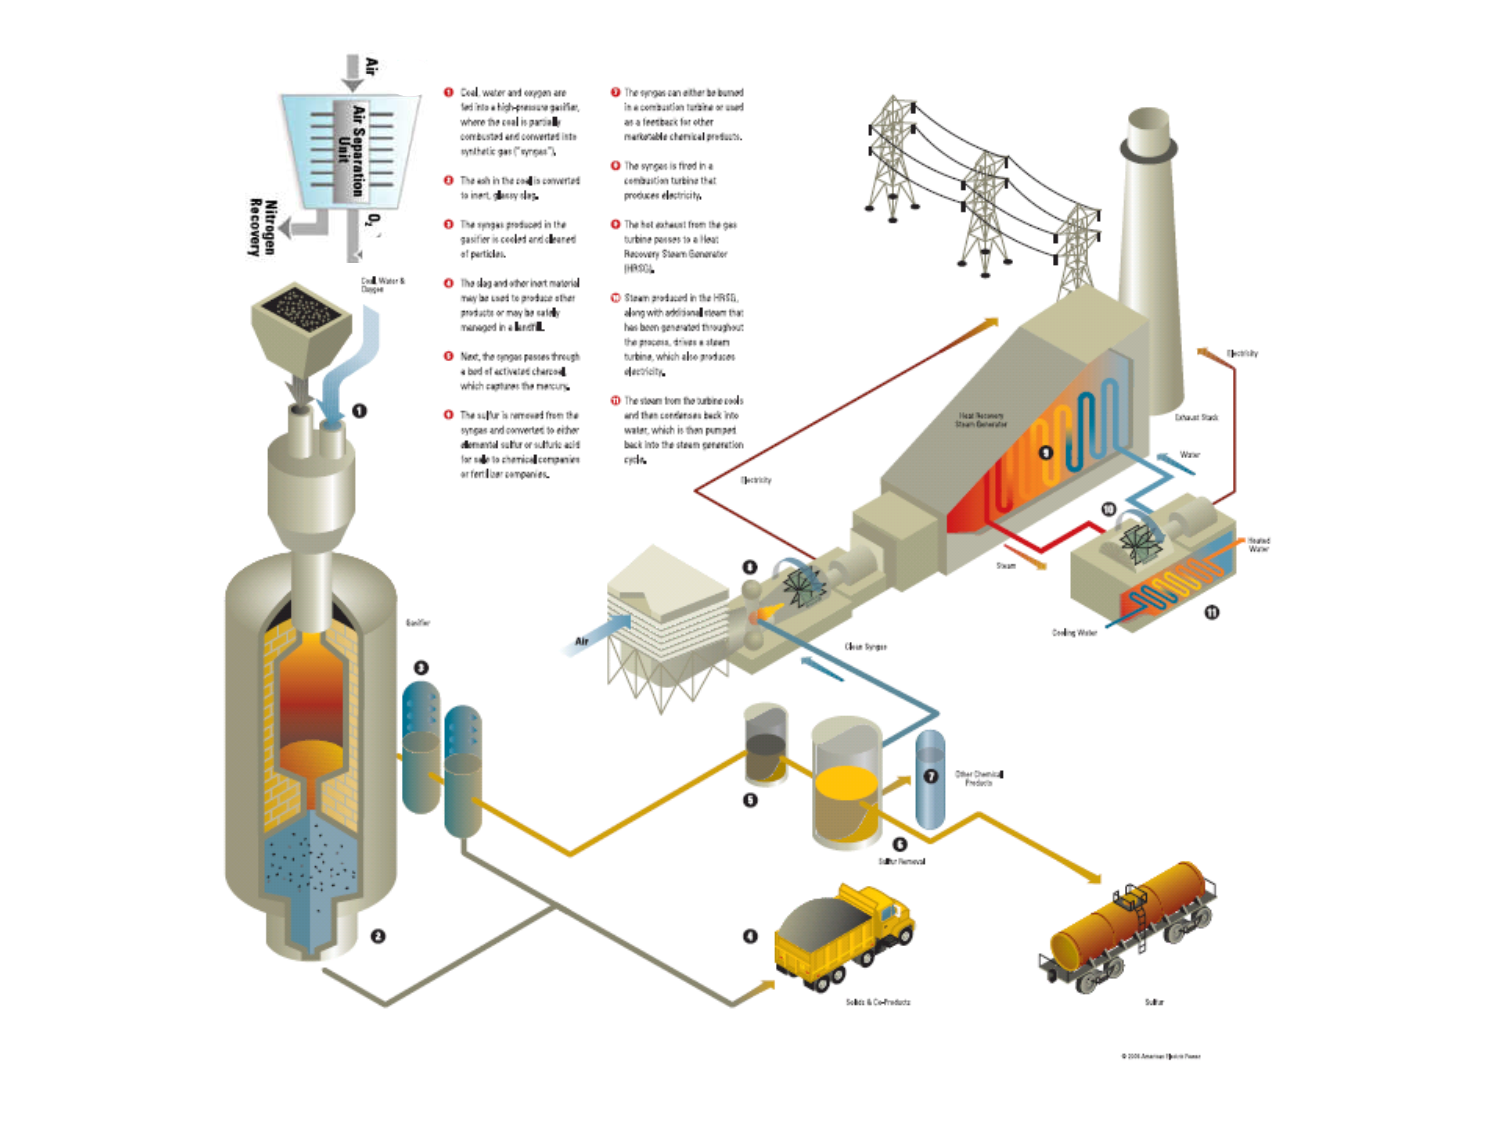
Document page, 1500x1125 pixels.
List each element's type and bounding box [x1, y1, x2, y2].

picture [196, 51, 1304, 1069]
